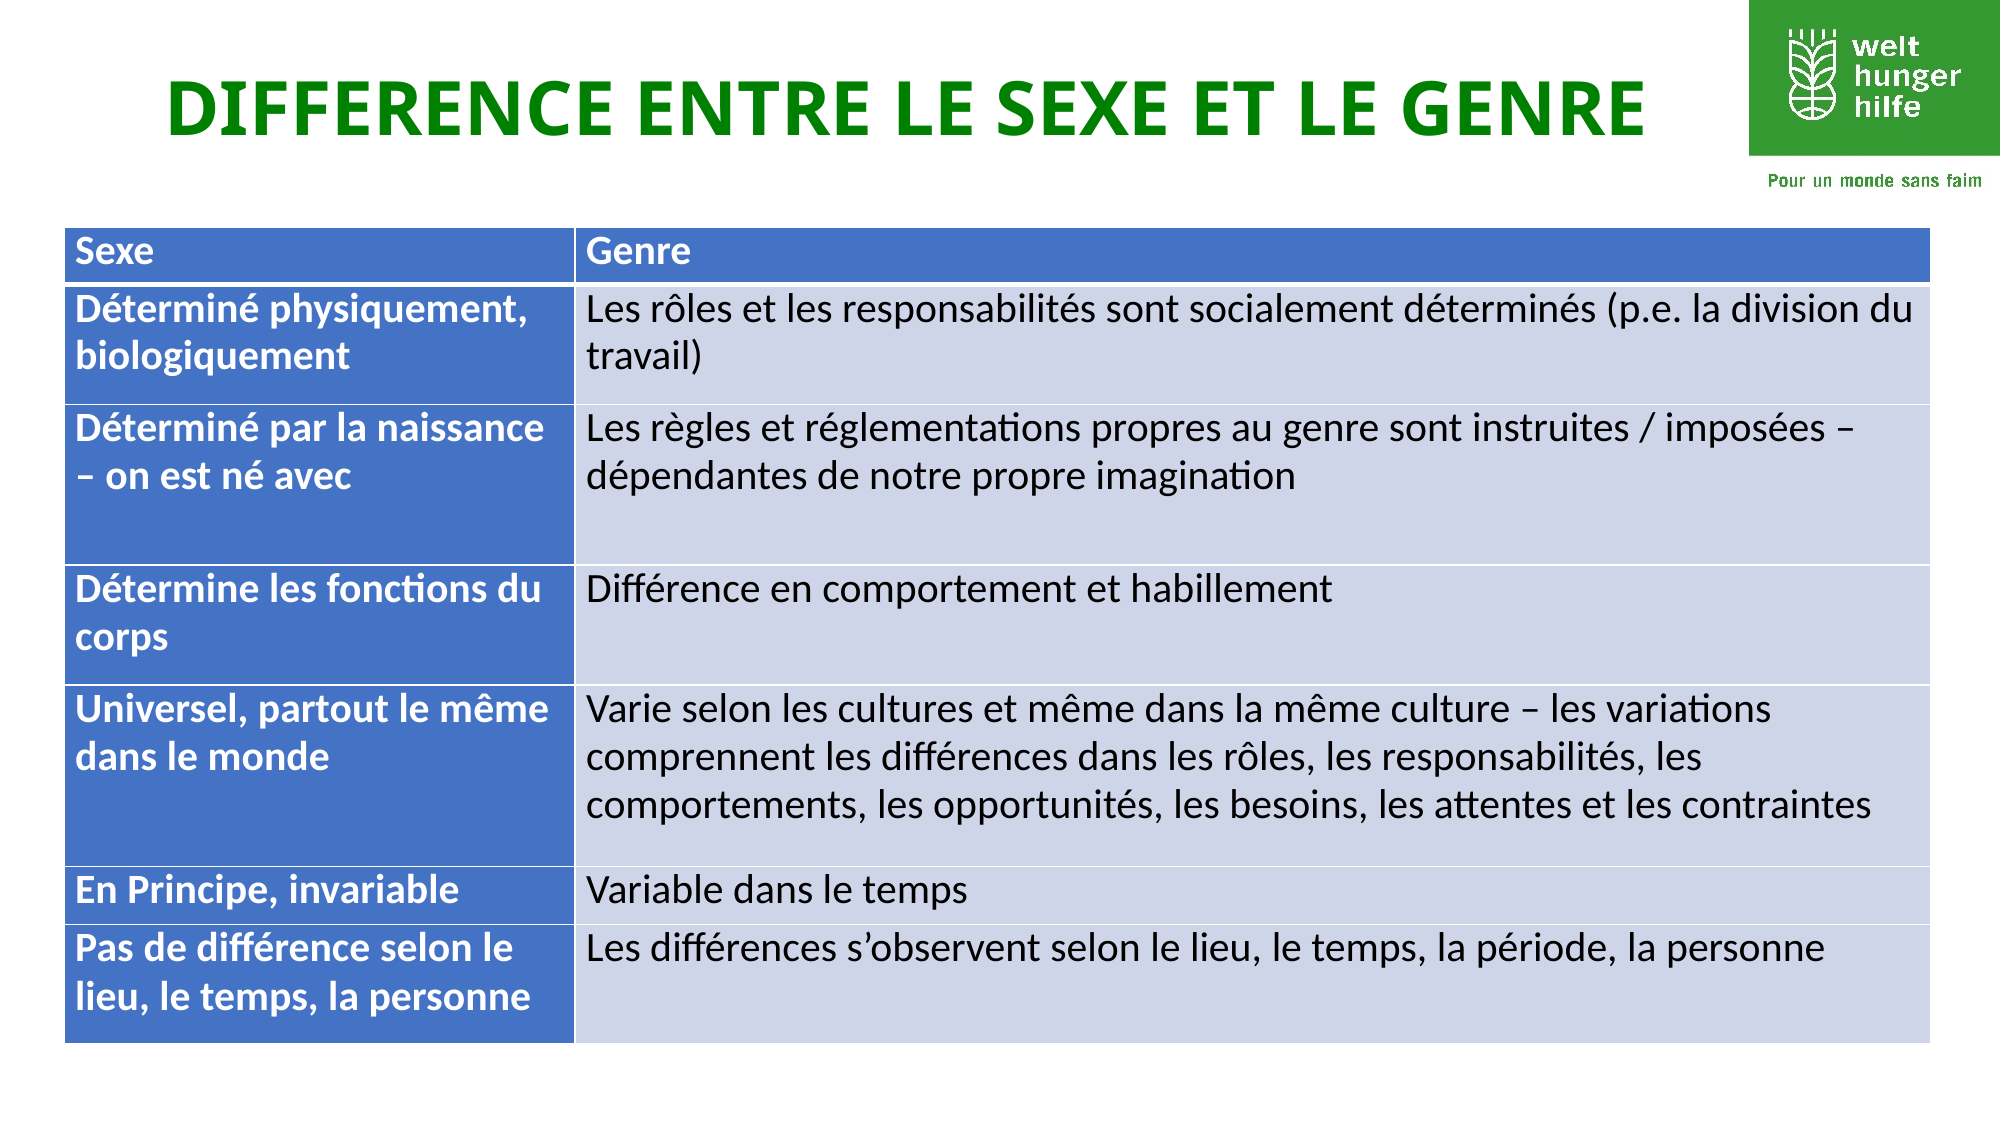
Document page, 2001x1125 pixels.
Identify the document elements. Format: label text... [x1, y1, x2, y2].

table_cell En Principe, invariable [65, 867, 574, 924]
table_header Sexe [65, 228, 574, 282]
title DIFFERENCE ENTRE LE SEXE ET LE GENRE [63, 45, 1749, 159]
table_cell Les rôles et les responsabilités sont socialement déterminés (p.e. la division du travail) [576, 287, 1930, 404]
picture [1749, 0, 2000, 205]
table_cell Variable dans le temps [576, 867, 1930, 924]
table_header Genre [576, 228, 1930, 282]
table_cell Les règles et réglementations propres au genre sont instruites / imposées – dépendantes de notre propre imagination [576, 405, 1930, 564]
table_cell Varie selon les cultures et même dans la même culture – les variations comprennent les différences dans les rôles, les responsabilités, les comportements, les opportunités, les besoins, les attentes et les contraintes [576, 686, 1930, 866]
table_cell Déterminé par la naissance – on est né avec [65, 405, 574, 564]
table_cell Déterminé physiquement, biologiquement [65, 287, 574, 404]
table_cell Détermine les fonctions du corps [65, 566, 574, 684]
table_cell Les différences s’observent selon le lieu, le temps, la période, la personne [576, 925, 1930, 1043]
table_cell Différence en comportement et habillement [576, 566, 1930, 684]
table_cell Universel, partout le même dans le monde [65, 686, 574, 866]
table_cell Pas de différence selon le lieu, le temps, la personne [65, 925, 574, 1043]
